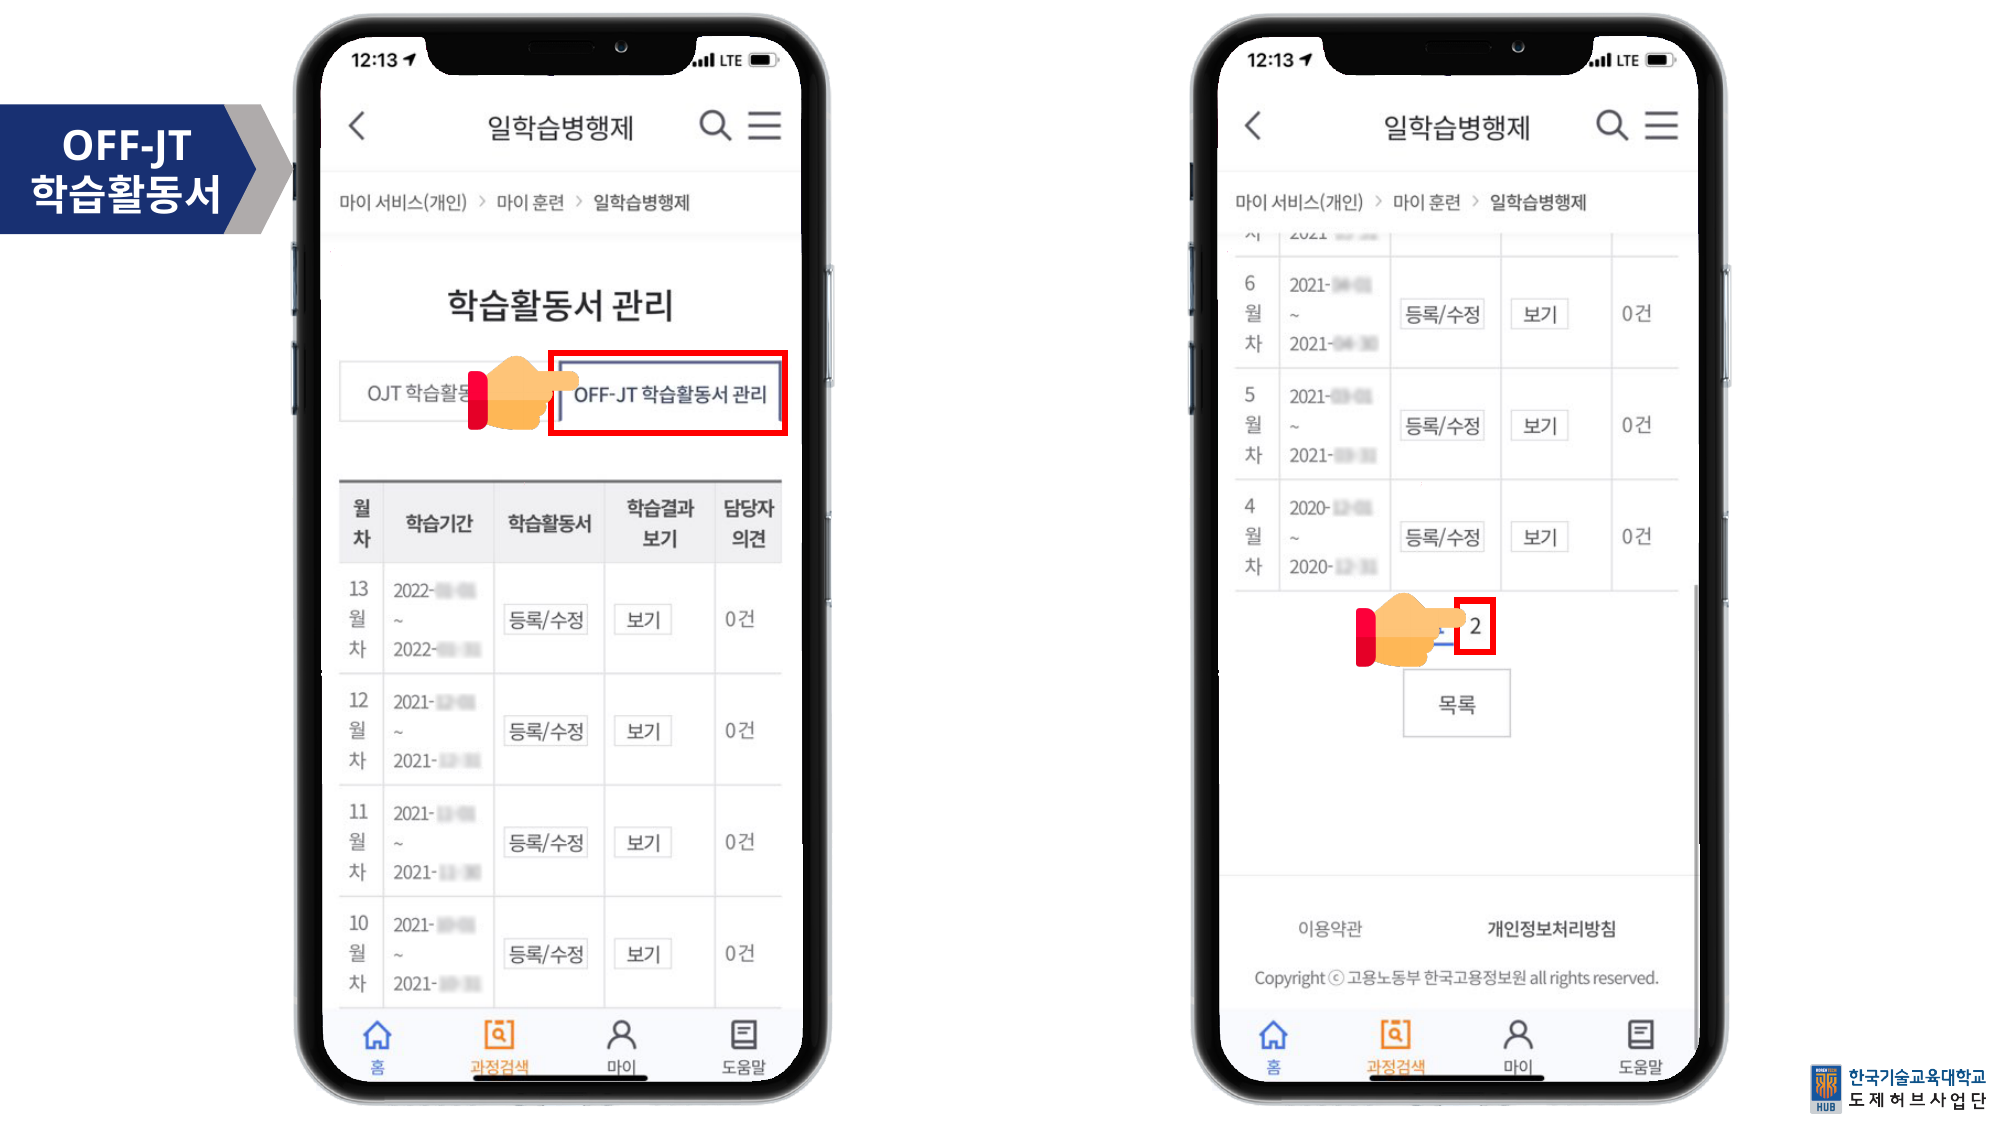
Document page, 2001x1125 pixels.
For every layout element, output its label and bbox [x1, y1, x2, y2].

picture [1810, 1064, 1986, 1114]
picture [269, 0, 852, 1125]
picture [1166, 0, 1748, 1125]
text_box [0, 104, 294, 235]
